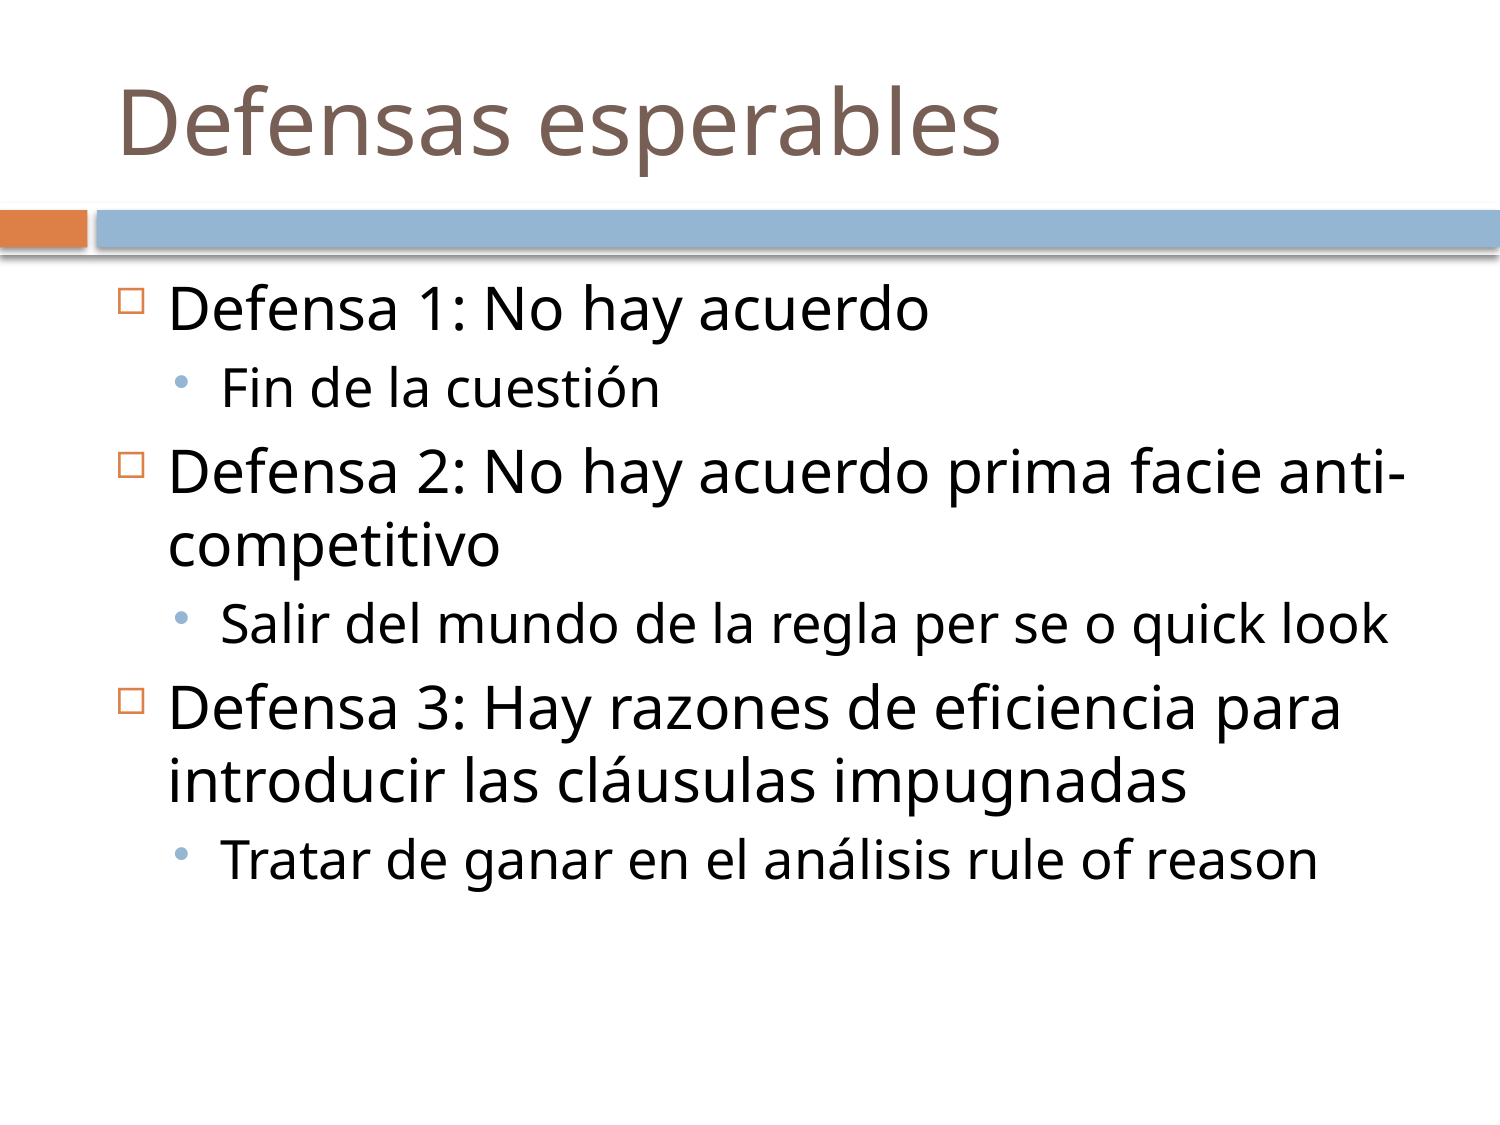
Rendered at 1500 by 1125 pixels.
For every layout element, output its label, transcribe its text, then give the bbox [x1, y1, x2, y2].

list Defensa 1: No hay acuerdo Fin de la cuestión Defensa 2: No hay acuerdo prima facie anti-competitivo Salir del mundo de la regla per se o quick look Defensa 3: Hay razones de eficiencia para introducir las cláusulas impugnadas Tratar de ganar en el análisis rule of reason [100, 262, 1438, 1000]
title Defensas esperables [100, 37, 1438, 200]
